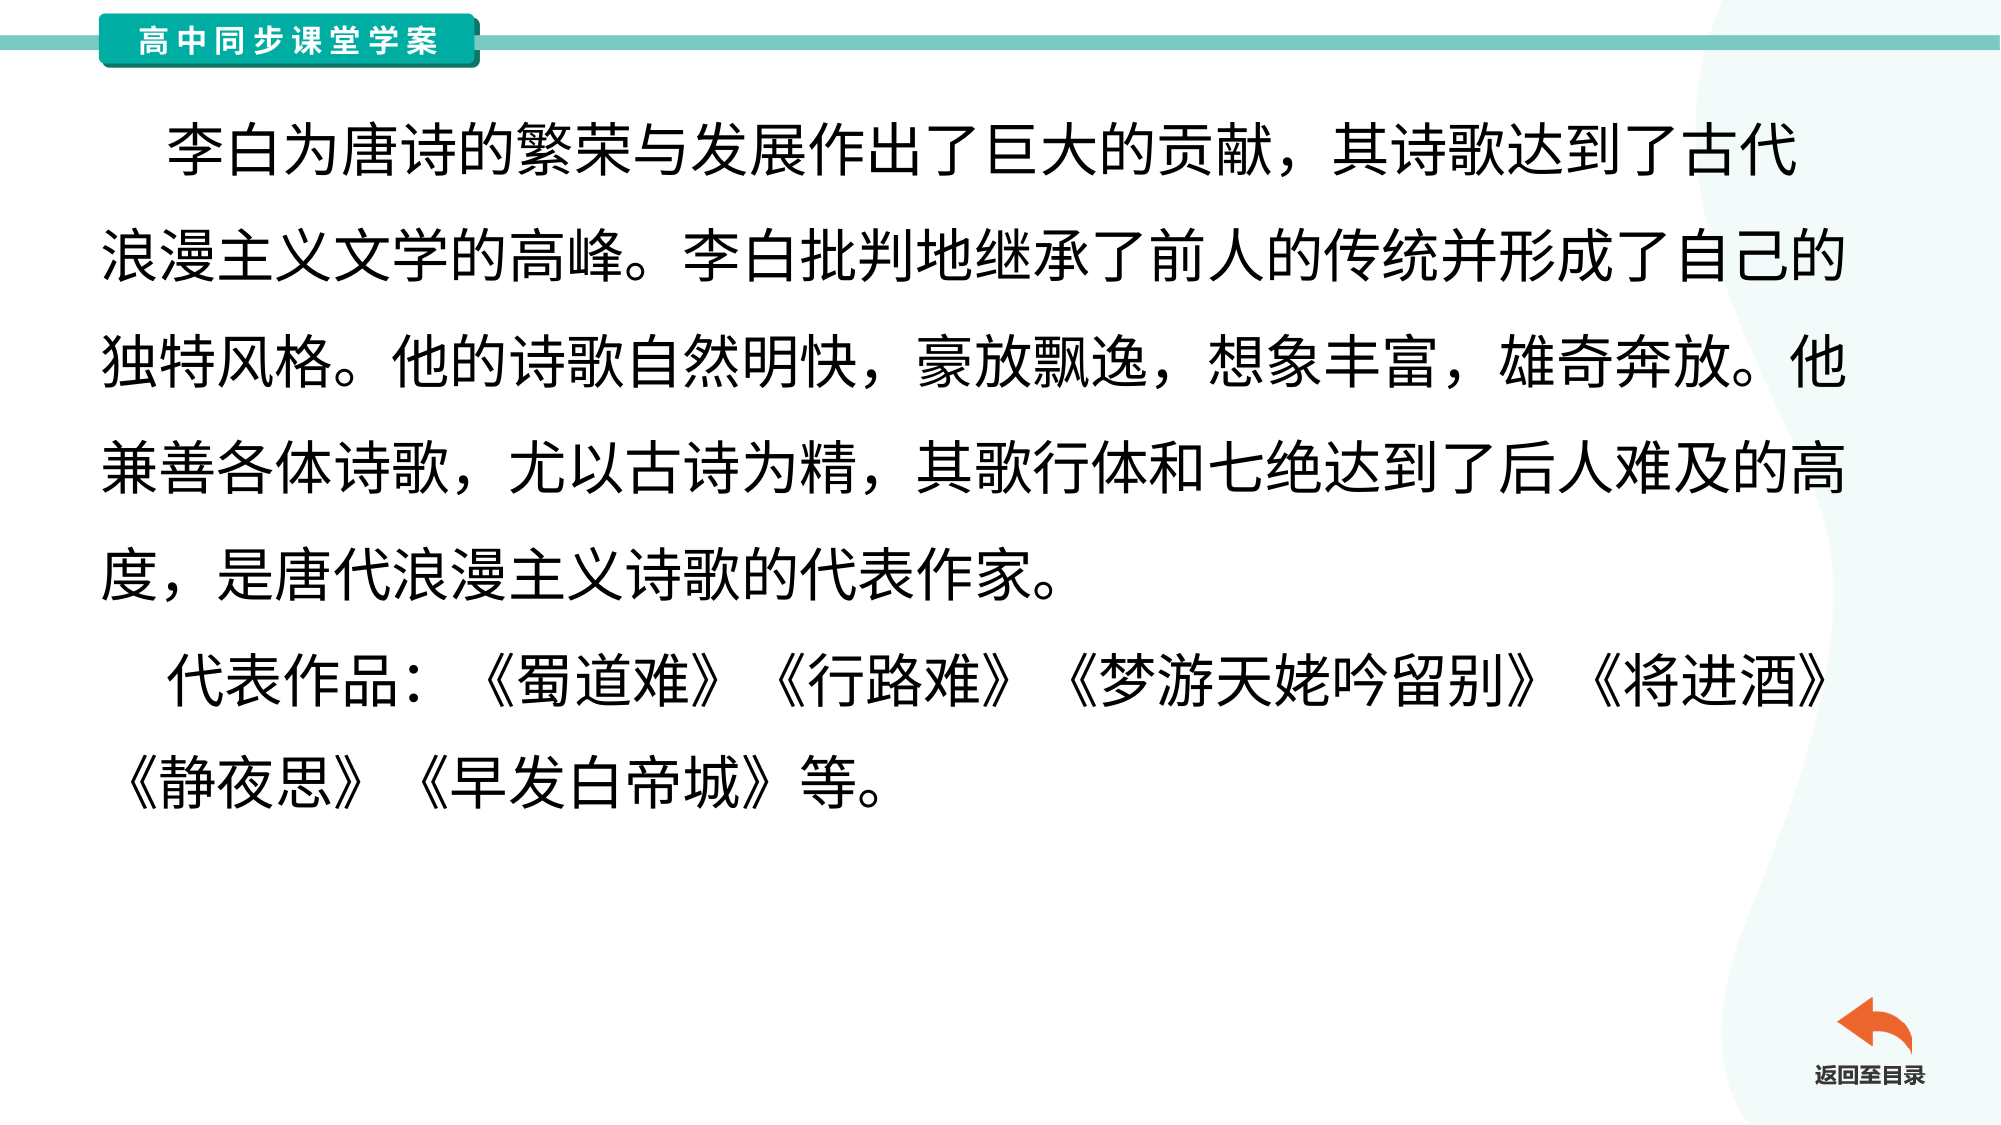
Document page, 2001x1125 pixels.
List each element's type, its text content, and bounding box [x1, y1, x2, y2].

text_box 李白为唐诗的繁荣与发展作出了巨大的贡献，其诗歌达到了古代 浪漫主义文学的高峰。李白批判地继承了前人的传统并形成了自己的 独特风格。他的诗歌自然明快，豪放飘逸，想象丰富，雄奇奔放。他 兼善各体诗歌，尤以古诗为精，其歌行体和七绝达到了后人难及的高 度，是唐代浪漫主义诗歌的代表作家。 代表作品：《蜀道难》《行路难》《梦游天姥吟留别》《将进酒》 《静夜思》《早发白帝城》等。#1.4 [100, 76, 1900, 805]
picture [0, 0, 2000, 1125]
